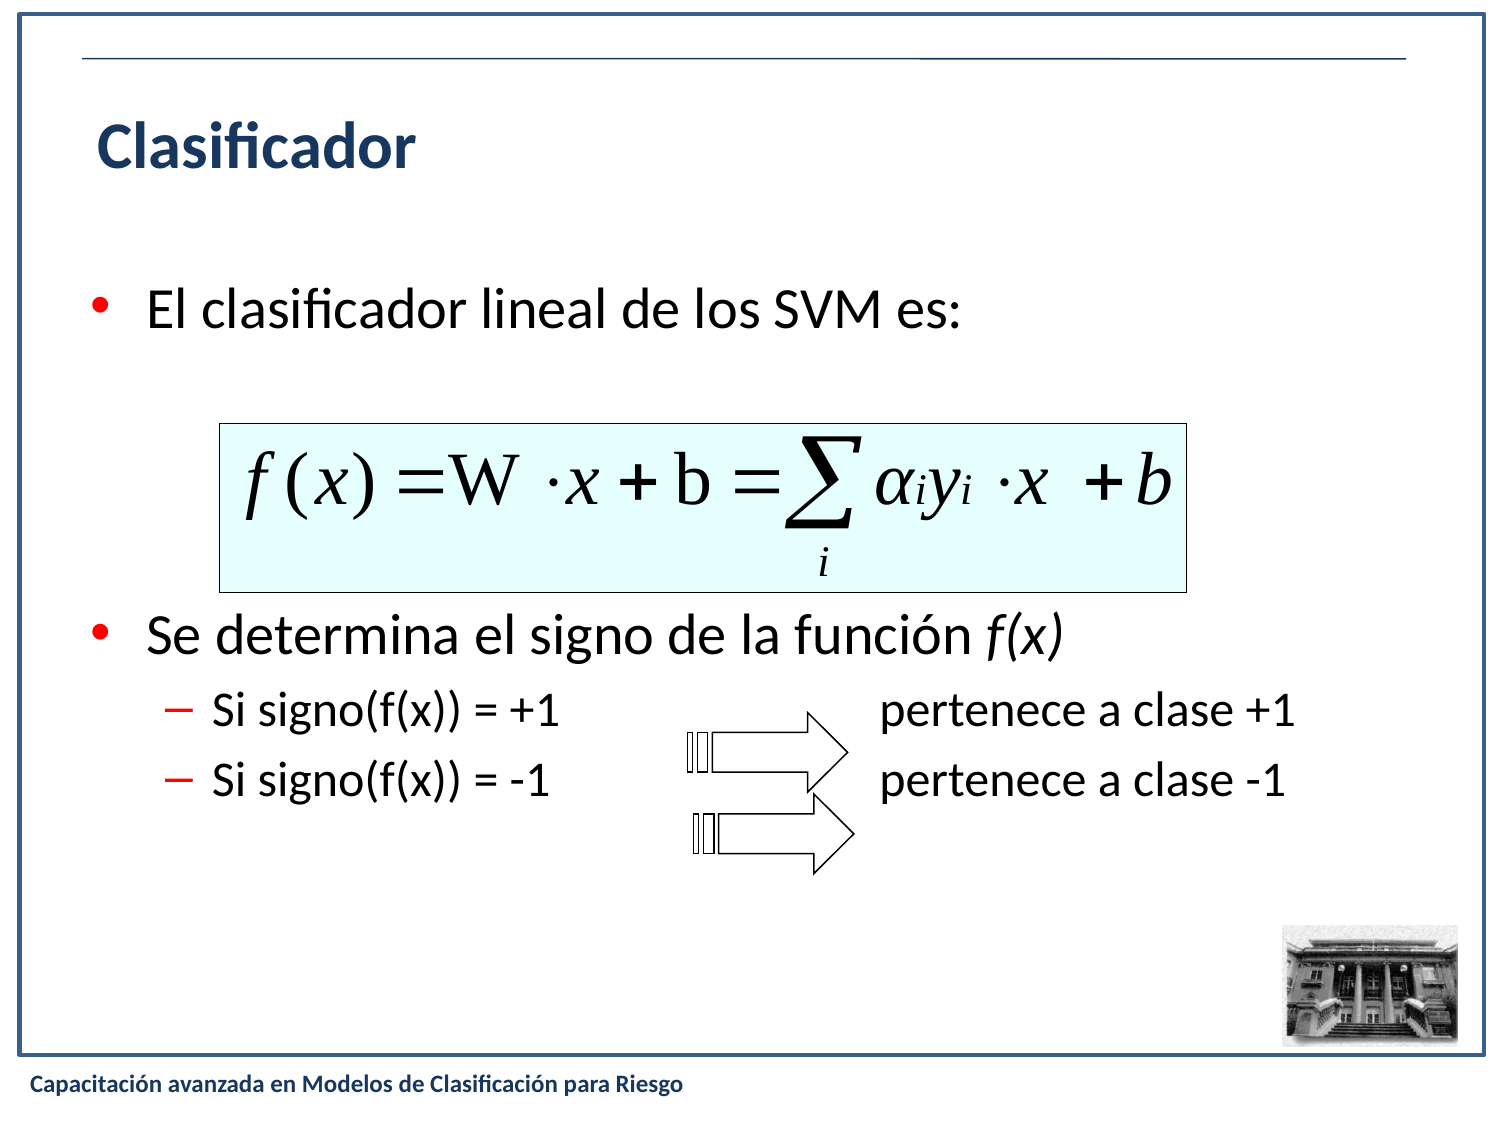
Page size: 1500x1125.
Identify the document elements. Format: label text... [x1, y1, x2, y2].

text_box [703, 813, 714, 854]
text_box [687, 732, 693, 773]
list El clasificador lineal de los SVM es: Se determina el signo de la función f(x) Si signo(f(x)) = +1 pertenece a clase +1 Si signo(f(x)) = -1 pertenece a clase -1 [74, 262, 1426, 1006]
text_box [693, 813, 699, 854]
text_box [697, 732, 708, 773]
picture [1282, 925, 1458, 1047]
text_box [718, 793, 854, 874]
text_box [219, 422, 1188, 593]
text_box [712, 712, 848, 793]
title Clasificador [81, 81, 1414, 202]
